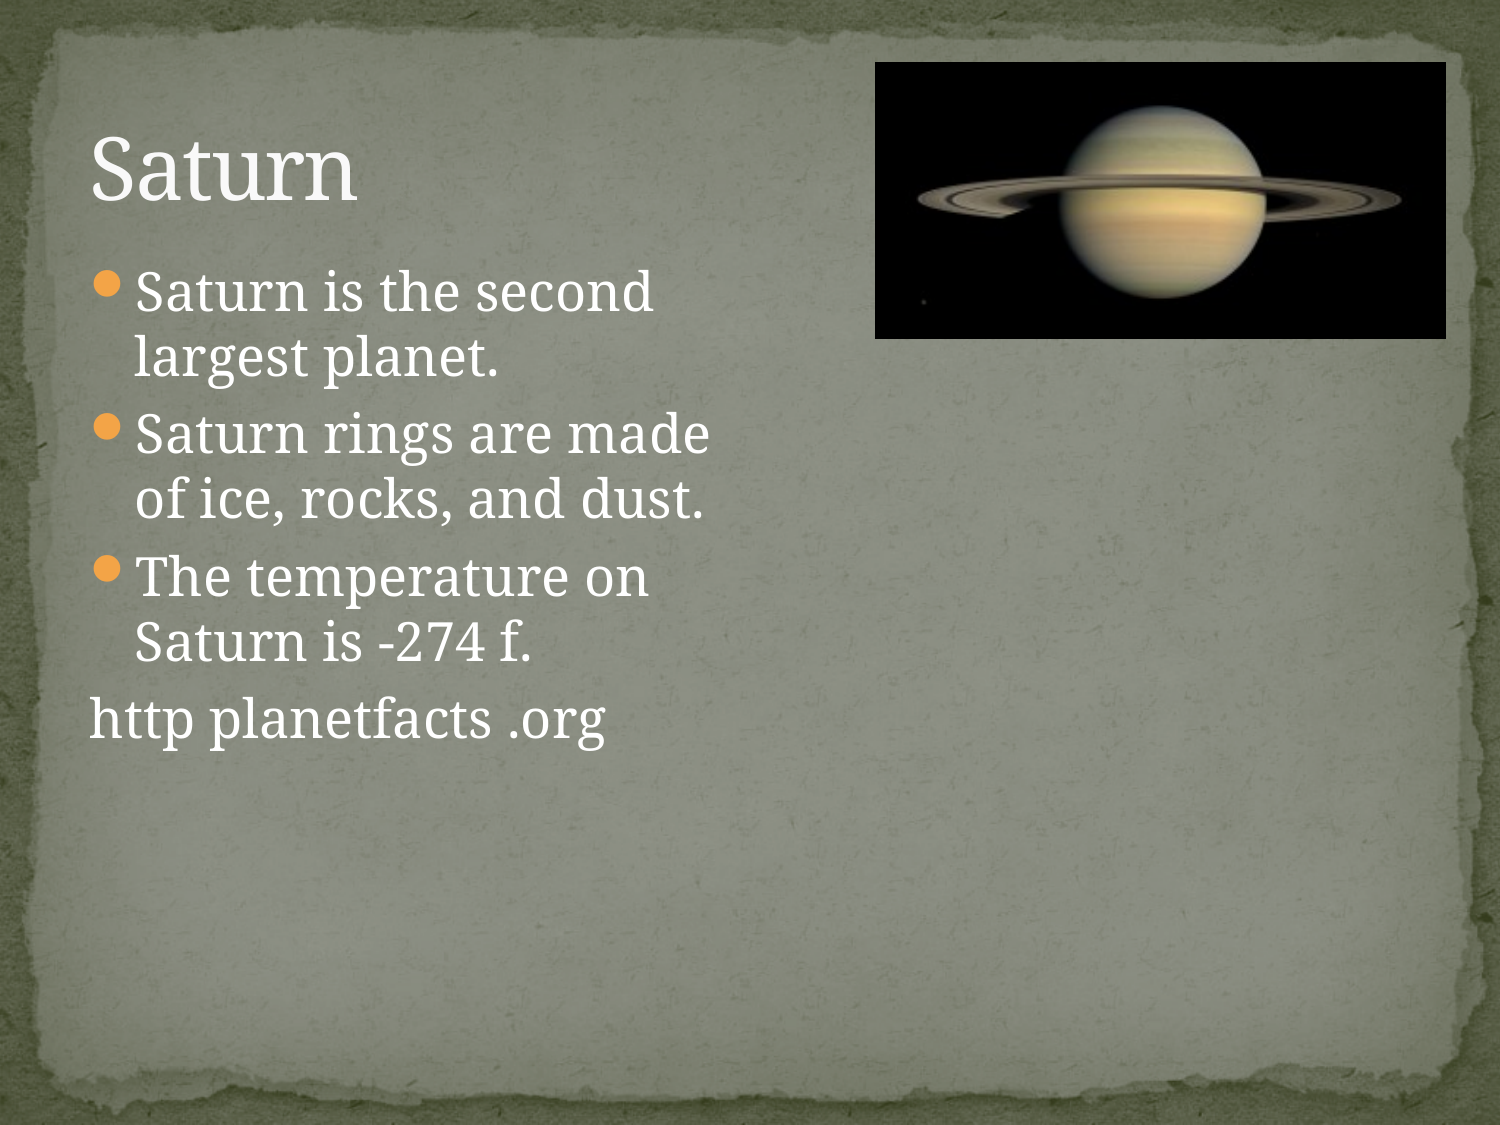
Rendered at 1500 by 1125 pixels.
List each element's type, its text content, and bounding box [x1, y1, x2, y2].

title Saturn [74, 24, 1425, 225]
list Saturn is the second largest planet. Saturn rings are made of ice, rocks, and dust. The temperature on Saturn is -274 f. http planetfacts .org [75, 249, 741, 1000]
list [876, 64, 1445, 338]
